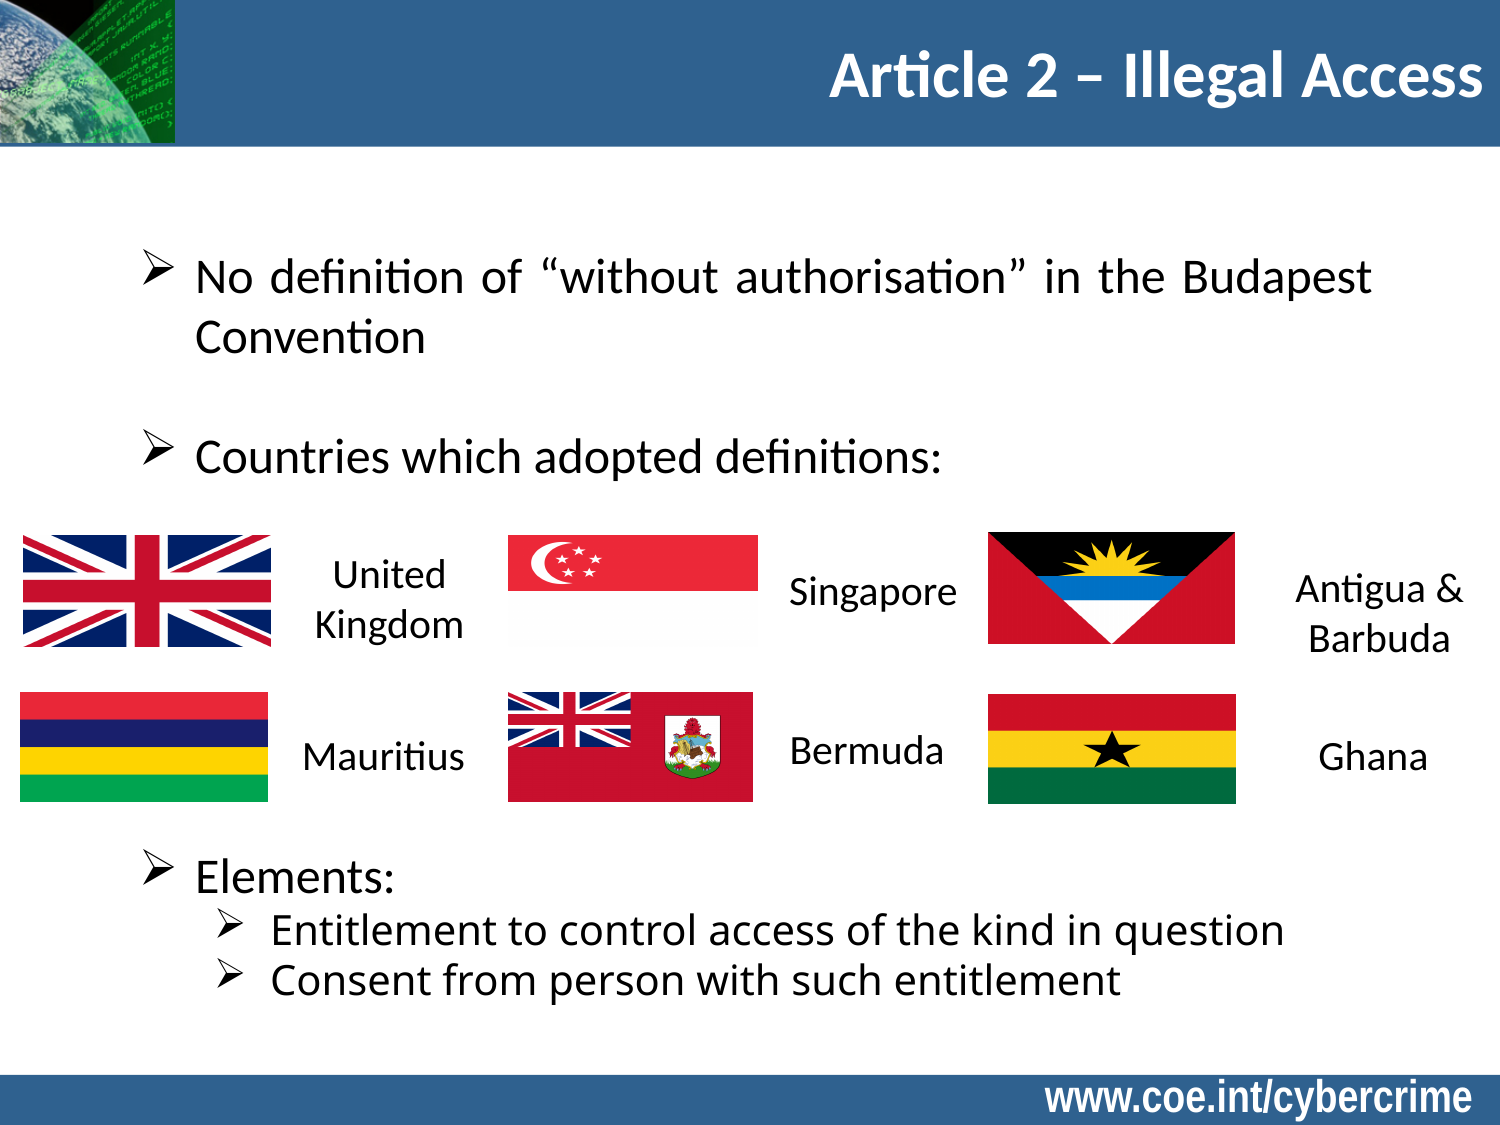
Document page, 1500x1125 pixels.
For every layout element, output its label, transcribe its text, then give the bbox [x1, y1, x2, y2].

picture [988, 694, 1236, 805]
text_box Article 2 – Illegal Access [176, 0, 1500, 149]
text_box Ghana [1241, 721, 1500, 786]
picture [23, 535, 271, 647]
text_box [0, 1073, 1030, 1125]
picture [507, 535, 759, 647]
text_box www.coe.int/cybercrime [1030, 1059, 1500, 1125]
text_box Mauritius [271, 721, 502, 786]
picture [0, 0, 175, 143]
picture [507, 692, 753, 803]
text_box Antigua & Barbuda [1241, 552, 1500, 668]
picture [19, 692, 268, 803]
text_box Bermuda [758, 715, 983, 781]
text_box United Kingdom [251, 539, 528, 655]
text_box No definition of “without authorisation” in the Budapest Convention Countries which adopted definitions: Elements: Entitlement to control access of the kind in question Consent from person with such entitlement [123, 781, 1388, 1011]
text_box Singapore [763, 555, 983, 621]
picture [988, 532, 1235, 644]
text_box No definition of “without authorisation” in the Budapest Convention Countries which adopted definitions: Elements: Entitlement to control access of the kind in question Consent from person with such entitlement [123, 236, 1388, 721]
